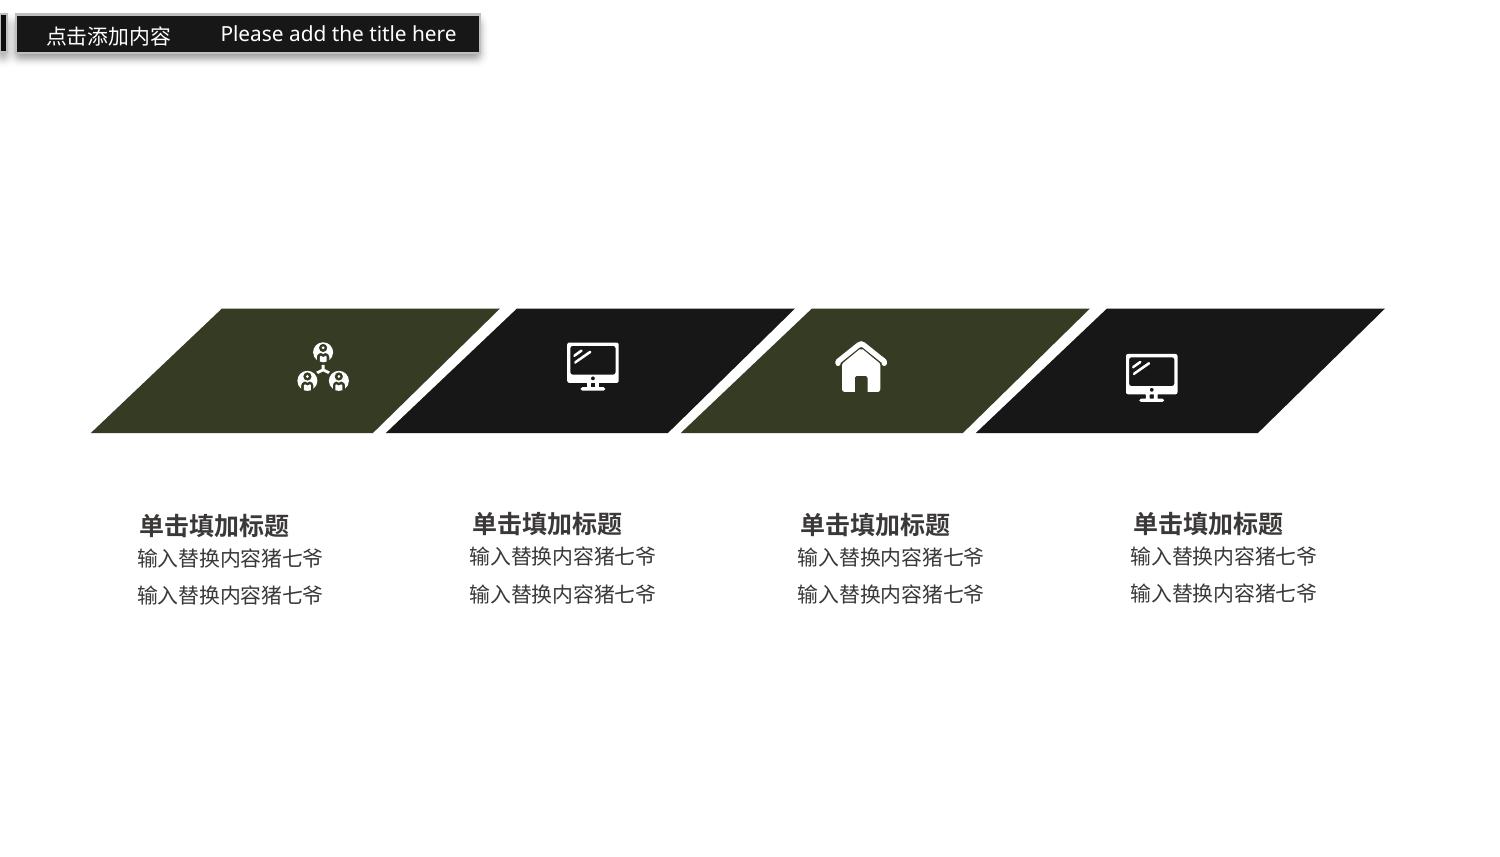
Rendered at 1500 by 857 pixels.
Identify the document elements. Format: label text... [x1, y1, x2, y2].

text_box 单击填加标题 [111, 504, 318, 541]
text_box [0, 13, 8, 53]
text_box [1124, 352, 1179, 404]
text_box 单击填加标题 [444, 502, 651, 539]
text_box 输入替换内容猪七爷 输入替换内容猪七爷 [729, 537, 1053, 615]
text_box [15, 13, 481, 54]
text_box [90, 308, 1091, 434]
text_box 输入替换内容猪七爷 输入替换内容猪七爷 [401, 536, 724, 614]
text_box 单击填加标题 [772, 503, 979, 540]
text_box Please add the title here [205, 12, 472, 53]
text_box [1091, 308, 1385, 434]
text_box 输入替换内容猪七爷 输入替换内容猪七爷 [1062, 536, 1385, 614]
text_box 单击填加标题 [1105, 502, 1312, 538]
text_box 输入替换内容猪七爷 输入替换内容猪七爷 [69, 538, 392, 616]
